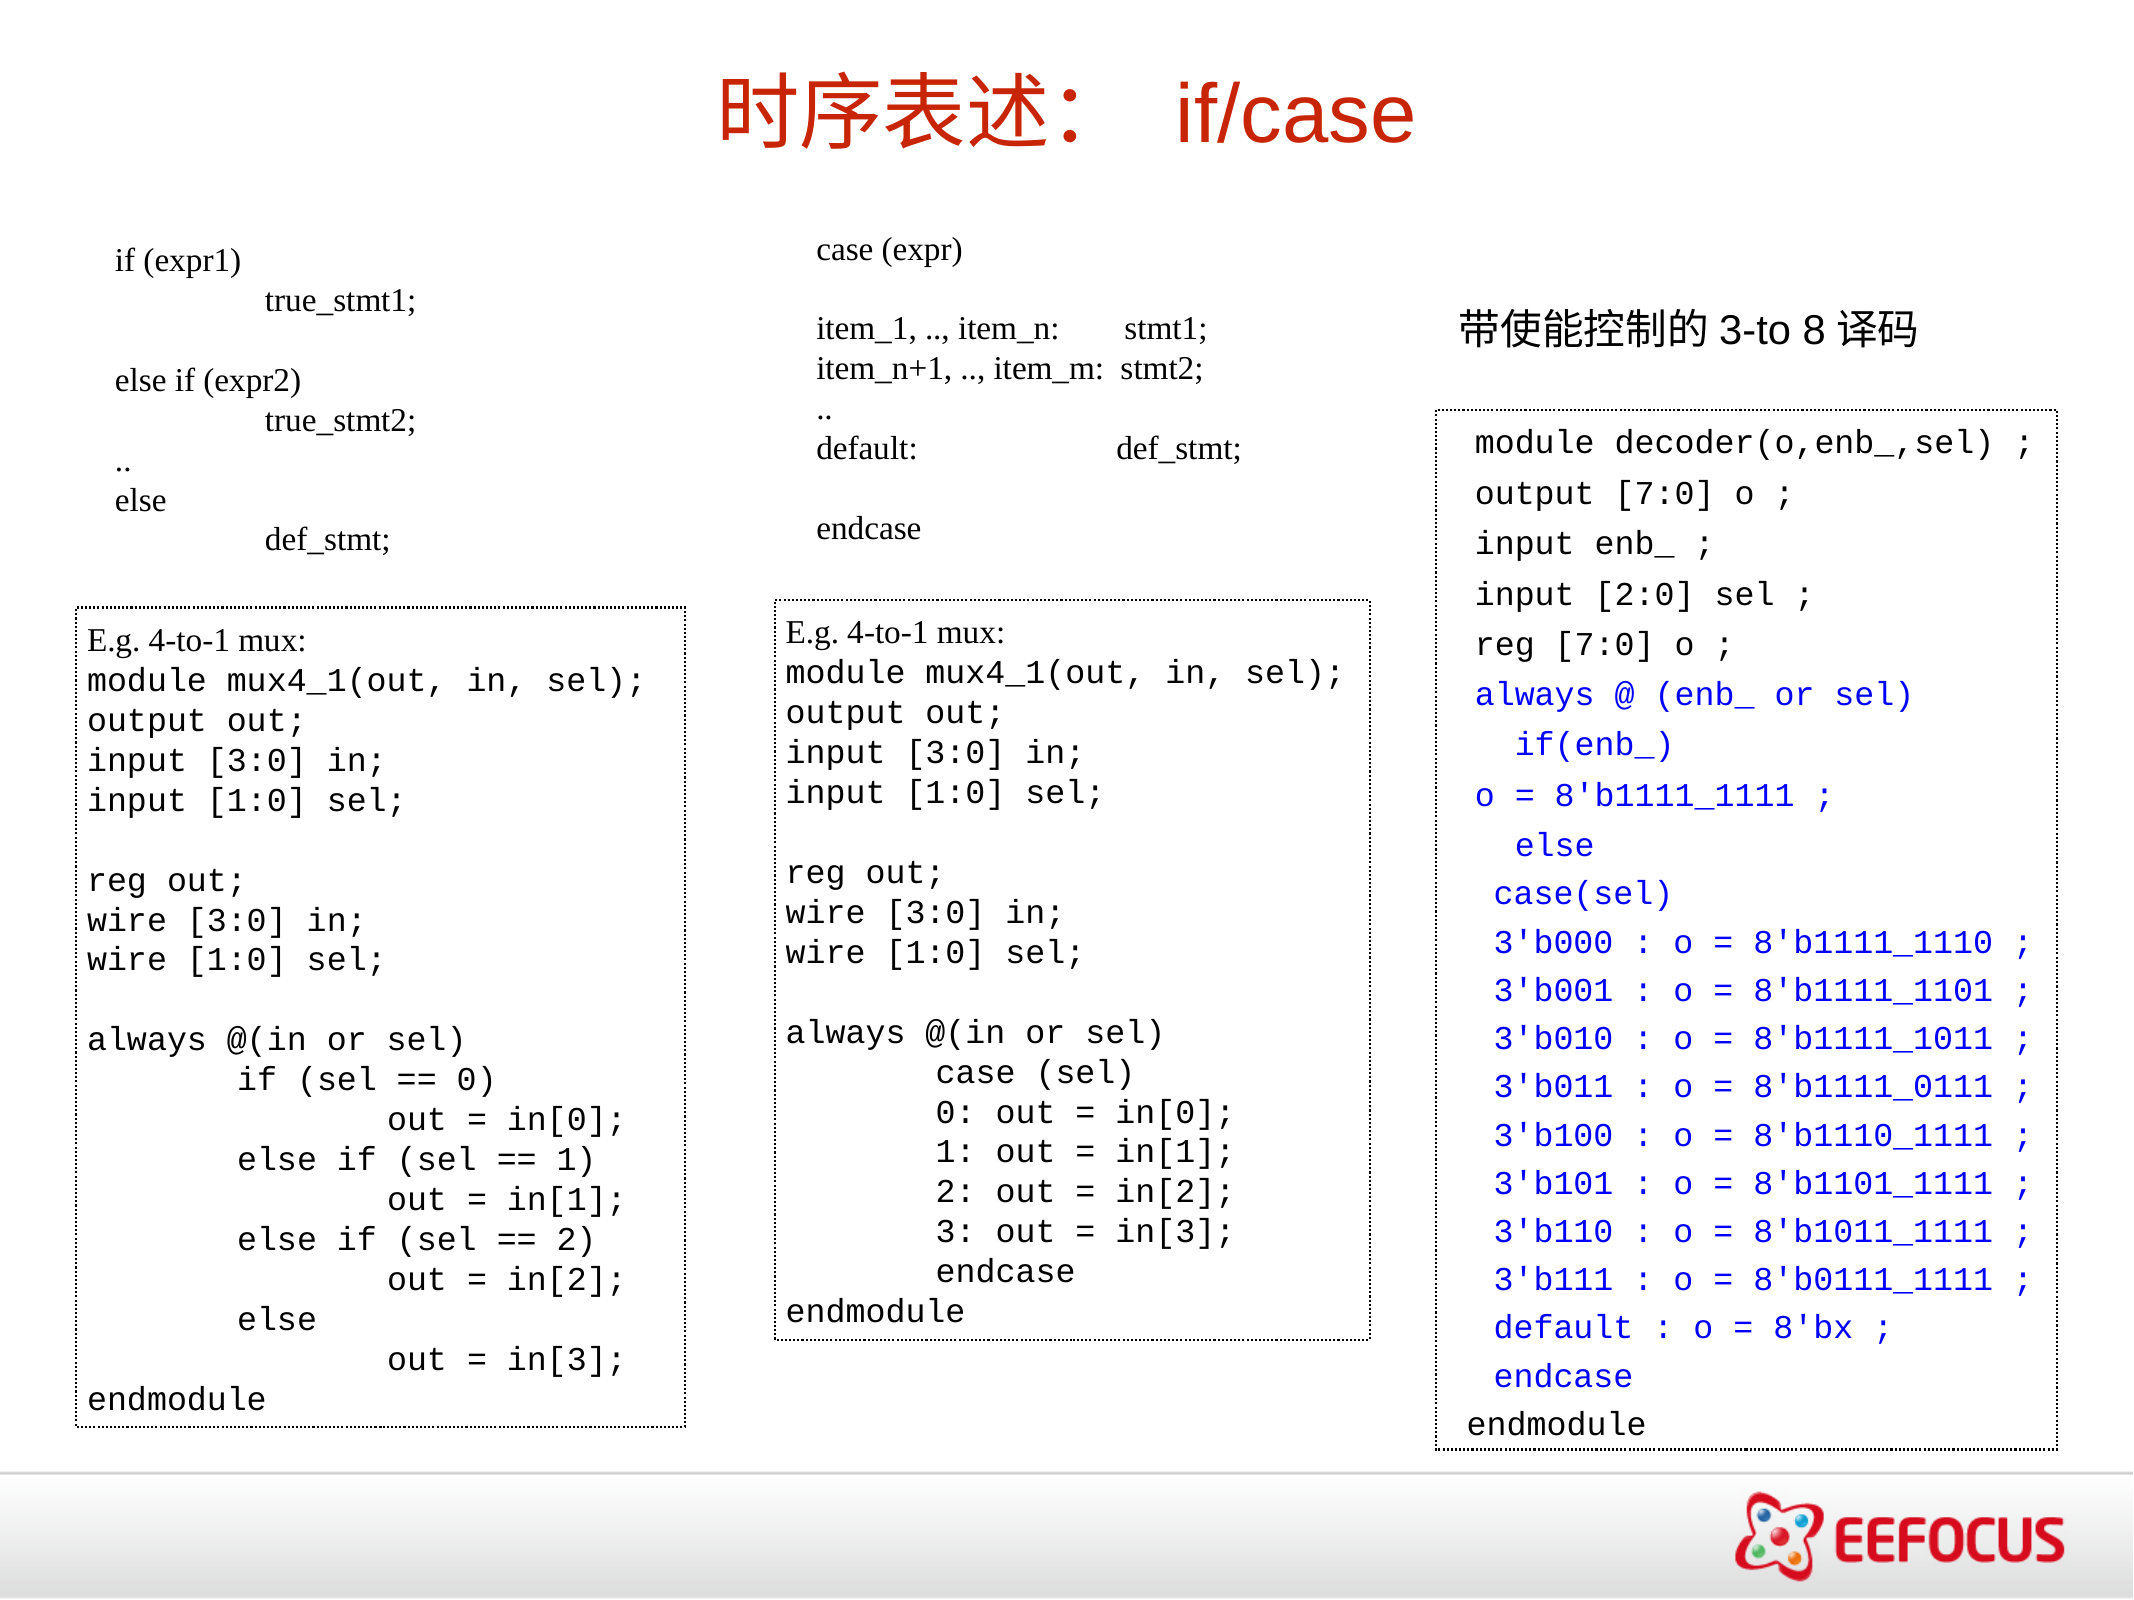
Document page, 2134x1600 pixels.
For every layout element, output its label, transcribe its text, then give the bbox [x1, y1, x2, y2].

list module decoder(o,enb_,sel) ; output [7:0] o ; input enb_ ; input [2:0] sel ; reg [7:0] o ; always @ (enb_ or sel) if(enb_) o = 8'b1111_1111 ; else case(sel) 3'b000 : o = 8'b1111_1110 ; 3'b001 : o = 8'b1111_1101 ; 3'b010 : o = 8'b1111_1011 ; 3'b011 : o = 8'b1111_0111 ; 3'b100 : o = 8'b1110_1111 ; 3'b101 : o = 8'b1101_1111 ; 3'b110 : o = 8'b1011_1111 ; 3'b111 : o = 8'b0111_1111 ; default : o = 8'bx ; endcase endmodule [1435, 409, 2058, 1451]
title 时序表述： if/case [106, 0, 2028, 222]
text_box E.g. 4-to-1 mux: module mux4_1(out, in, sel); output out; input [3:0] in; input [1:0] sel; reg out; wire [3:0] in; wire [1:0] sel; always @(in or sel) if (sel == 0) out = in[0]; else if (sel == 1) out = in[1]; else if (sel == 2) out = in[2]; else out = in[3]; endmodule [76, 607, 685, 1428]
text_box 带使能控制的3-to 8译码 [1450, 294, 1928, 361]
text_box if (expr1) true_stmt1; else if (expr2) true_stmt2; .. else def_stmt; [104, 227, 658, 607]
text_box case (expr) item_1, .., item_n: stmt1; item_n+1, .., item_m: stmt2; .. default: def_stmt; endcase [805, 215, 1339, 557]
text_box E.g. 4-to-1 mux: module mux4_1(out, in, sel); output out; input [3:0] in; input [1:0] sel; reg out; wire [3:0] in; wire [1:0] sel; always @(in or sel) case (sel) 0: out = in[0]; 1: out = in[1]; 2: out = in[2]; 3: out = in[3]; endcase endmodule [774, 600, 1370, 1340]
picture [0, 0, 2134, 1600]
